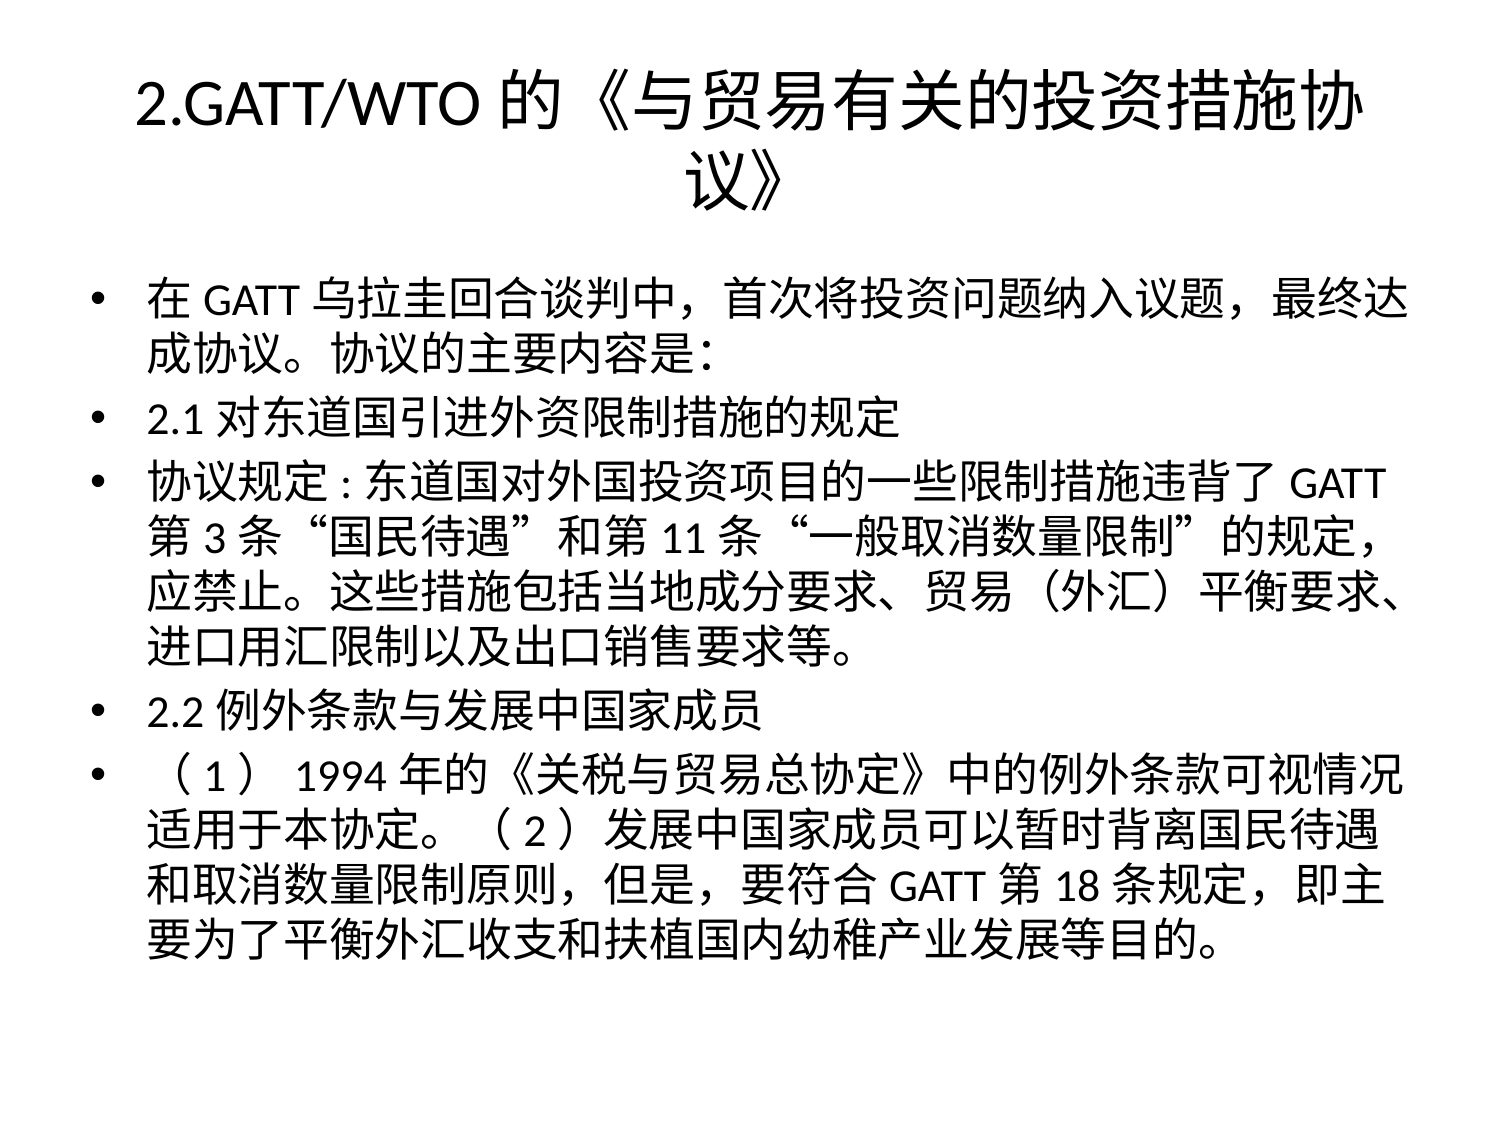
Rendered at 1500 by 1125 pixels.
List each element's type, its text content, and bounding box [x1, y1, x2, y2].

title 2.GATT/WTO的《与贸易有关的投资措施协议》 [75, 45, 1425, 233]
list 在GATT乌拉圭回合谈判中，首次将投资问题纳入议题，最终达成协议。协议的主要内容是： 2.1对东道国引进外资限制措施的规定 协议规定:东道国对外国投资项目的一些限制措施违背了GATT第3条“国民待遇”和第11条“一般取消数量限制”的规定，应禁止。这些措施包括当地成分要求、贸易（外汇）平衡要求、进口用汇限制以及出口销售要求等。 2.2例外条款与发展中国家成员 （1）1994年的《关税与贸易总协定》中的例外条款可视情况适用于本协定。（2）发展中国家成员可以暂时背离国民待遇和取消数量限制原则，但是，要符合GATT第18条规定，即主要为了平衡外汇收支和扶植国内幼稚产业发展等目的。 [75, 262, 1425, 1005]
